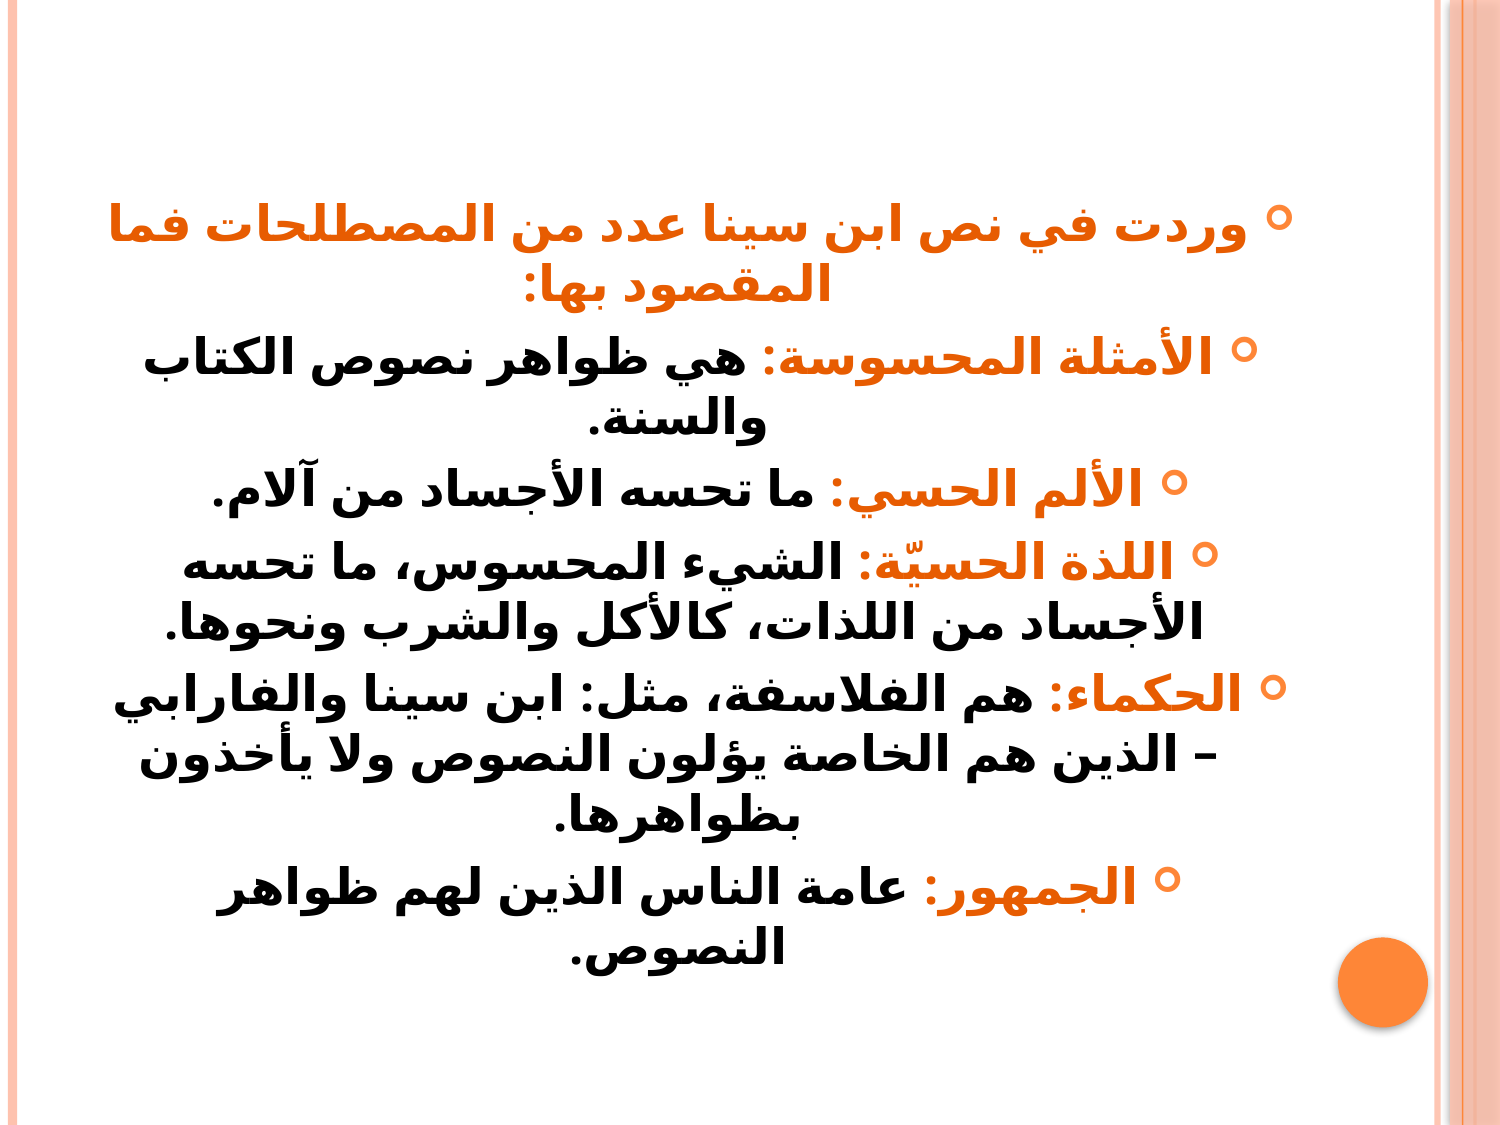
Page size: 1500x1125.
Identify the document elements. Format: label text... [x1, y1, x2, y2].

list وردت في نص ابن سينا عدد من المصطلحات فما المقصود بها: الأمثلة المحسوسة: هي ظواهر نصوص الكتاب والسنة. الألم الحسي: ما تحسه الأجساد من آلام. اللذة الحسيّة: الشيء المحسوس، ما تحسه الأجساد من اللذات، كالأكل والشرب ونحوها. الحكماء: هم الفلاسفة، مثل: ابن سينا والفارابي – الذين هم الخاصة يؤلون النصوص ولا يأخذون بظواهرها. الجمهور: عامة الناس الذين لهم ظواهر النصوص. [88, 184, 1314, 984]
